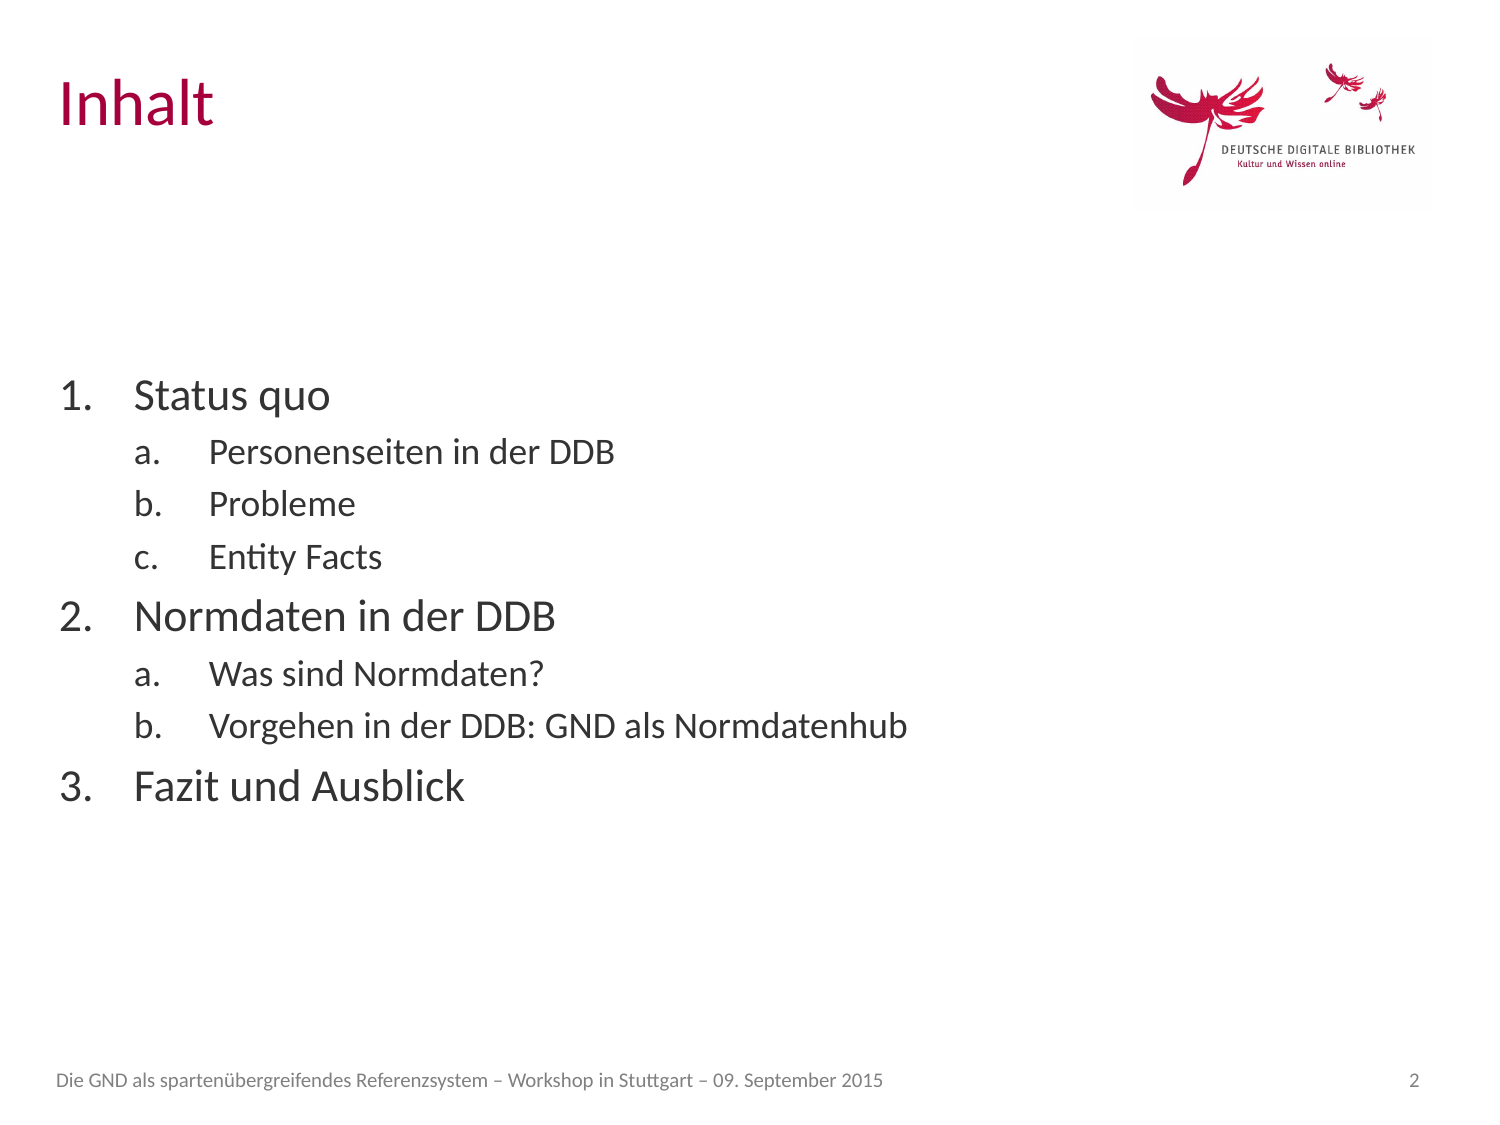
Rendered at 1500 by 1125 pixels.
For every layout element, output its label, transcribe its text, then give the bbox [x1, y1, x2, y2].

picture [1134, 38, 1433, 211]
list Status quo Personenseiten in der DDB Probleme Entity Facts Normdaten in der DDB Was sind Normdaten? Vorgehen in der DDB: GND als Normdatenhub Fazit und Ausblick [59, 236, 1433, 1004]
list Inhalt [59, 59, 1090, 125]
